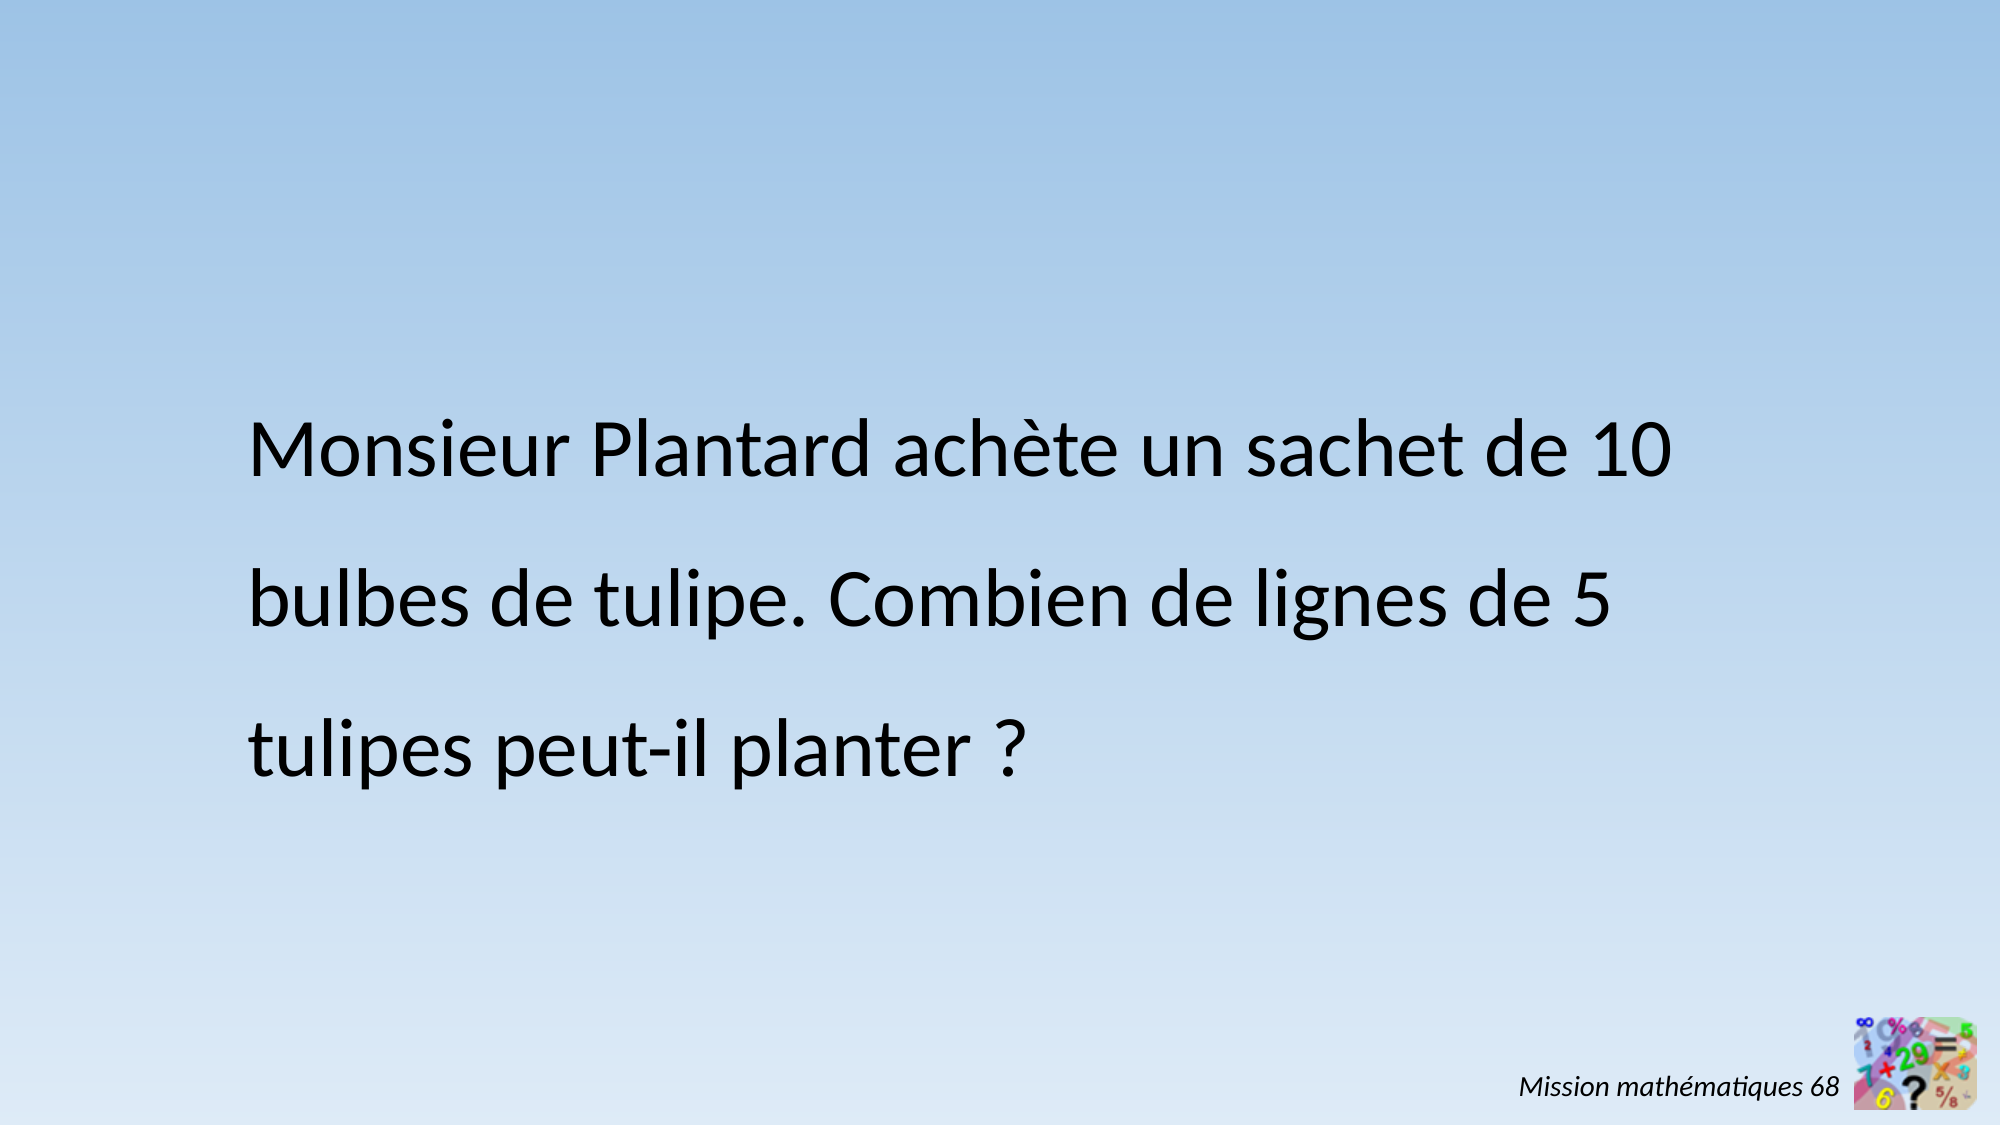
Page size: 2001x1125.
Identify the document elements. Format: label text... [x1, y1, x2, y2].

picture [1854, 1017, 1977, 1110]
text_box Monsieur Plantard achète un sachet de 10 bulbes de tulipe. Combien de lignes de 5 tulipes peut-il planter ? [232, 335, 1768, 801]
text_box Mission mathématiques 68 [1501, 1059, 1854, 1110]
